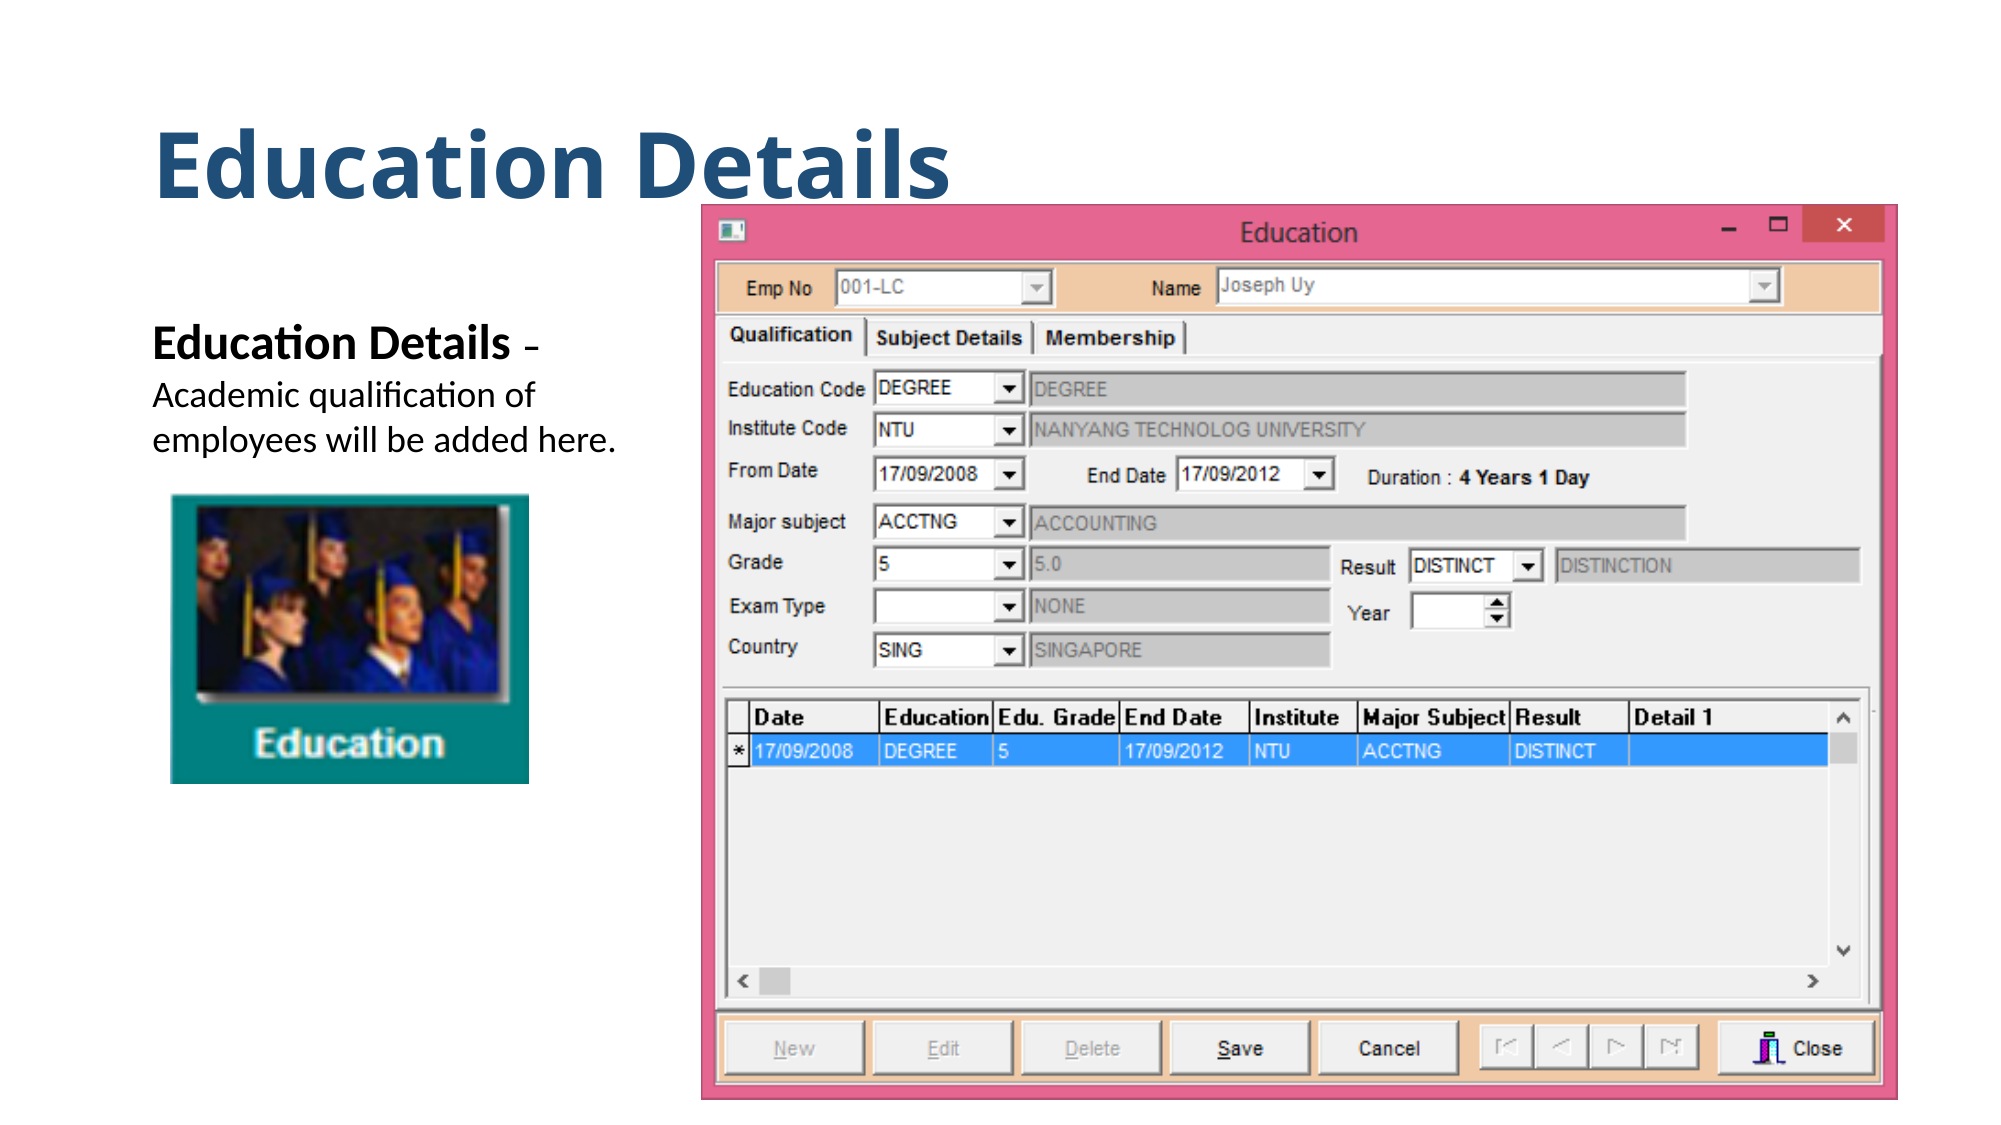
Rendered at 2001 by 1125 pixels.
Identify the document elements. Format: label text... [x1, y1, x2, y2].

picture [701, 204, 1898, 1100]
text_box Education Details – Academic qualification of employees will be added here. [137, 302, 636, 468]
title Education Details [137, 59, 1863, 278]
picture [170, 493, 529, 784]
